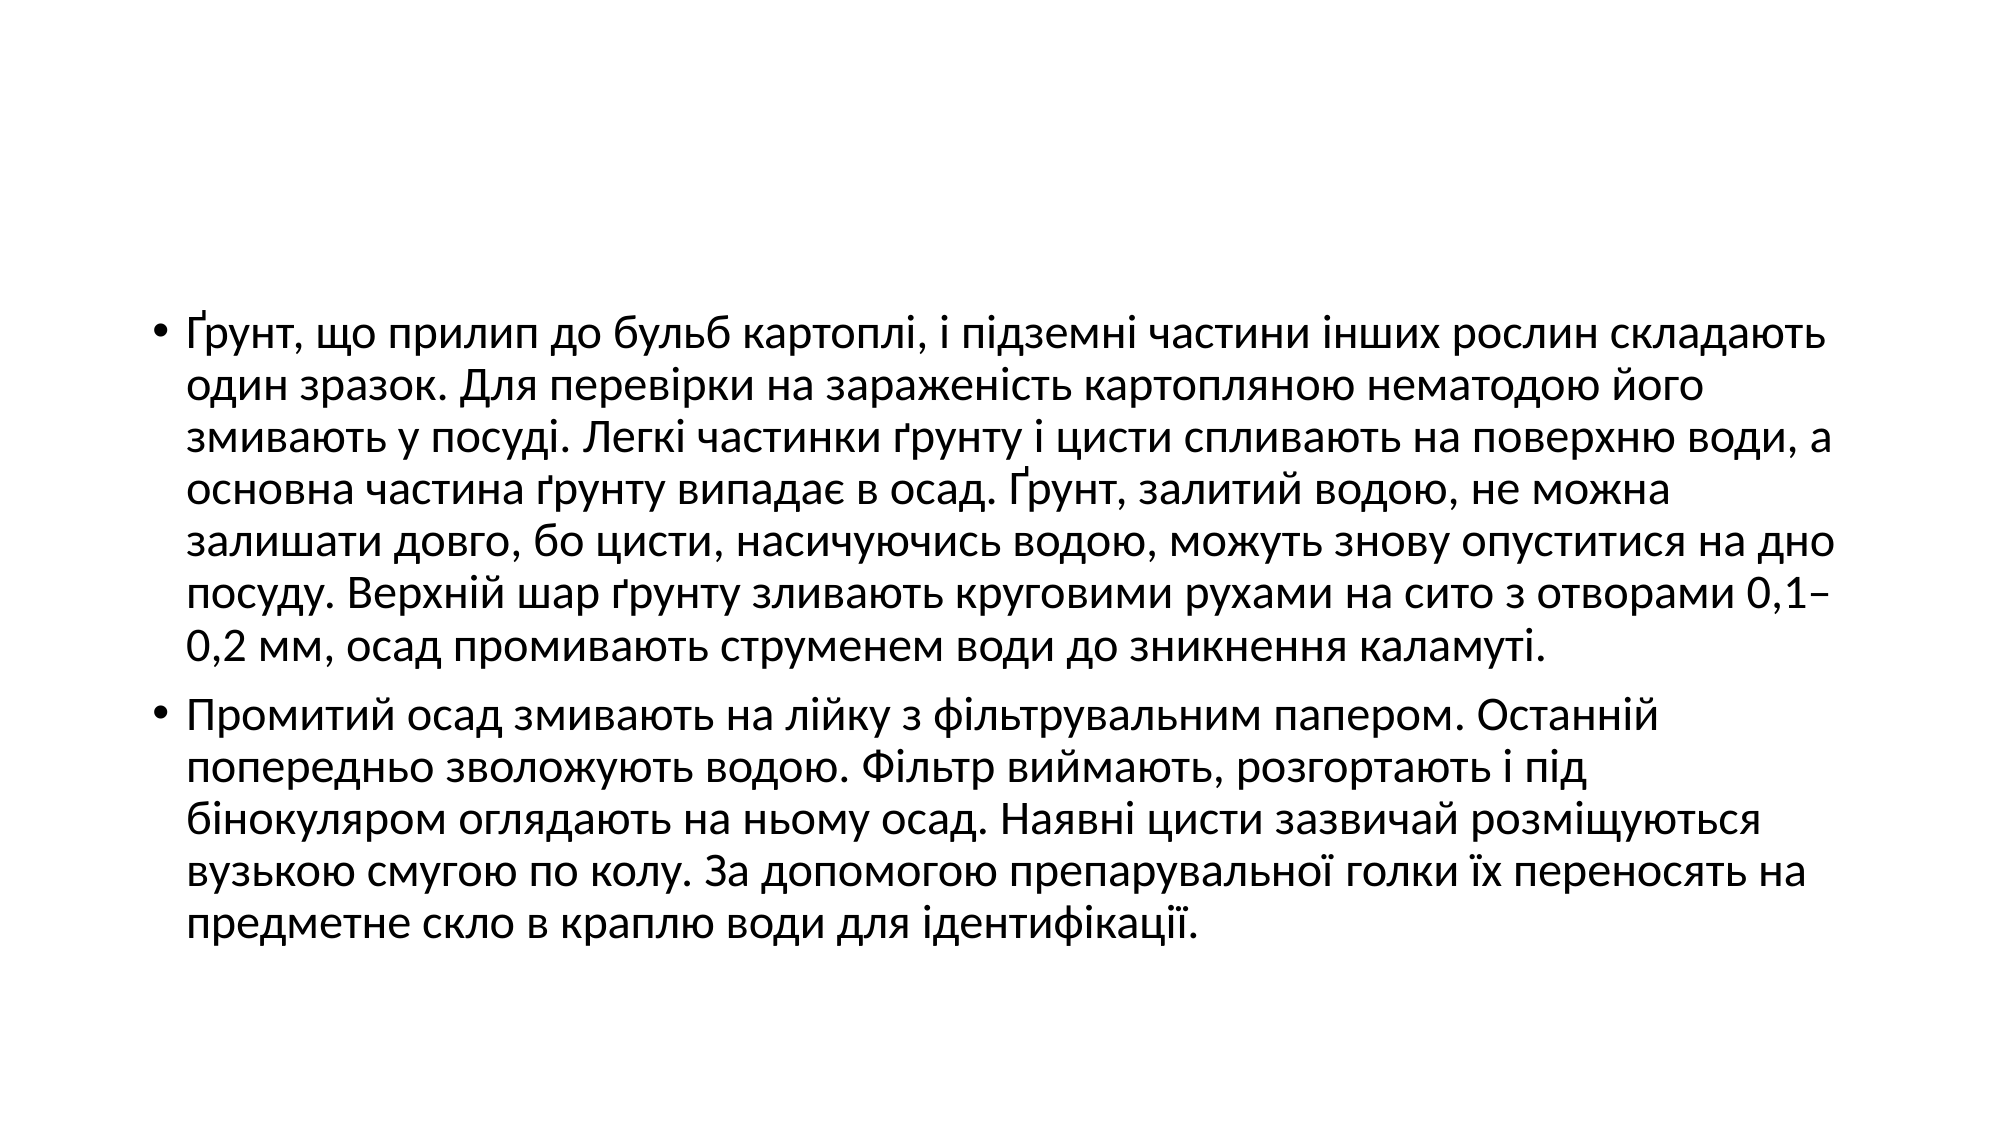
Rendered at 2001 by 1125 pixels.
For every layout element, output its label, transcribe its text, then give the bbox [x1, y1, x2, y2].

list Ґрунт, що прилип до бульб картоплі, і підземні частини інших рослин складають один зразок. Для перевірки на зараженість картопляною нематодою його змивають у посуді. Легкі частинки ґрунту і цисти спливають на поверхню води, а основна частина ґрунту випадає в осад. Ґрунт, залитий водою, не можна залишати довго, бо цисти, насичуючись водою, можуть знову опуститися на дно посуду. Верхній шар ґрунту зливають круговими рухами на сито з отворами 0,1–0,2 мм, осад промивають струменем води до зникнення каламуті. Промитий осад змивають на лійку з фільтрувальним папером. Останній попередньо зволожують водою. Фільтр виймають, розгортають і під бінокуляром оглядають на ньому осад. Наявні цисти зазвичай розміщуються вузькою смугою по колу. За допомогою препарувальної голки їх переносять на предметне скло в краплю води для ідентифікації. [137, 299, 1863, 1014]
